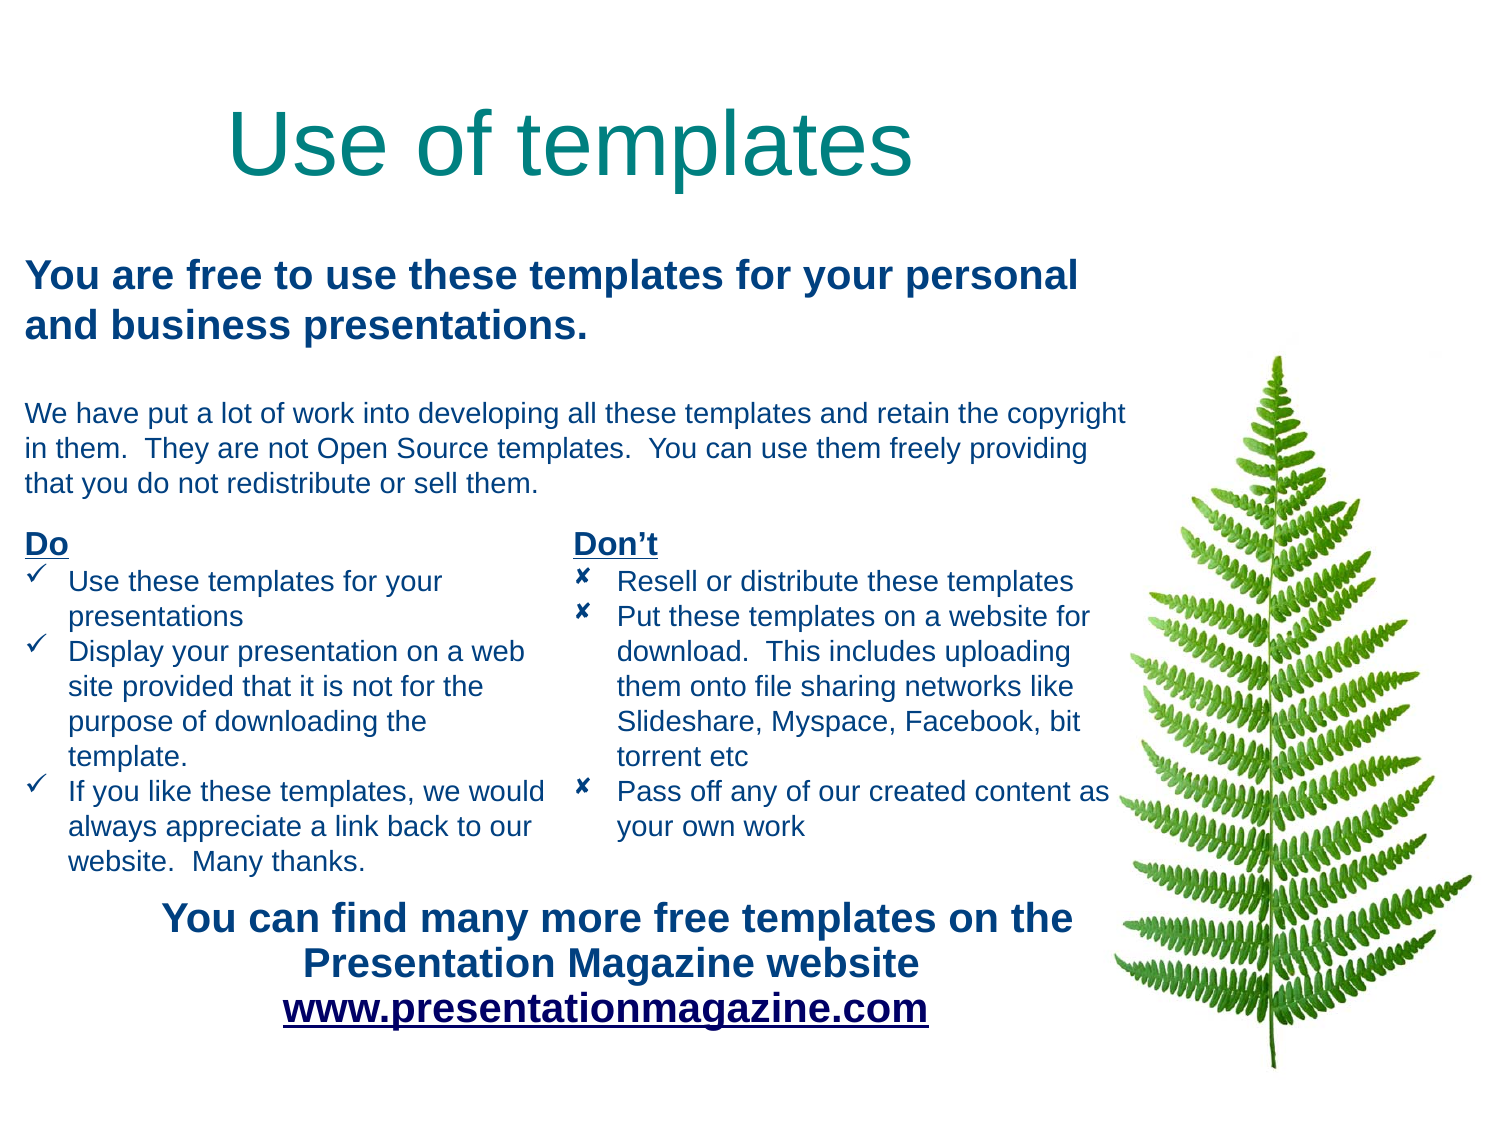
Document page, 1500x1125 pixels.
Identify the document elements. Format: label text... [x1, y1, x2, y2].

title Use of templates [0, 45, 1247, 233]
text_box Do Use these templates for your presentations Display your presentation on a web site provided that it is not for the purpose of downloading the template. If you like these templates, we would always appreciate a link back to our website. Many thanks. [9, 515, 570, 889]
picture [1012, 312, 1500, 1125]
text_box You are free to use these templates for your personal and business presentations. [9, 240, 1150, 355]
text_box You can find many more free templates on the Presentation Magazine website www.presentationmagazine.com [0, 889, 1168, 1040]
text_box [88, 208, 1436, 1083]
text_box We have put a lot of work into developing all these templates and retain the copyright in them. They are not Open Source templates. You can use them freely providing that you do not redistribute or sell them. [9, 387, 1147, 507]
text_box Don’t Resell or distribute these templates Put these templates on a website for download. This includes uploading them onto file sharing networks like Slideshare, Myspace, Facebook, bit torrent etc Pass off any of our created content as your own work [558, 515, 1156, 850]
